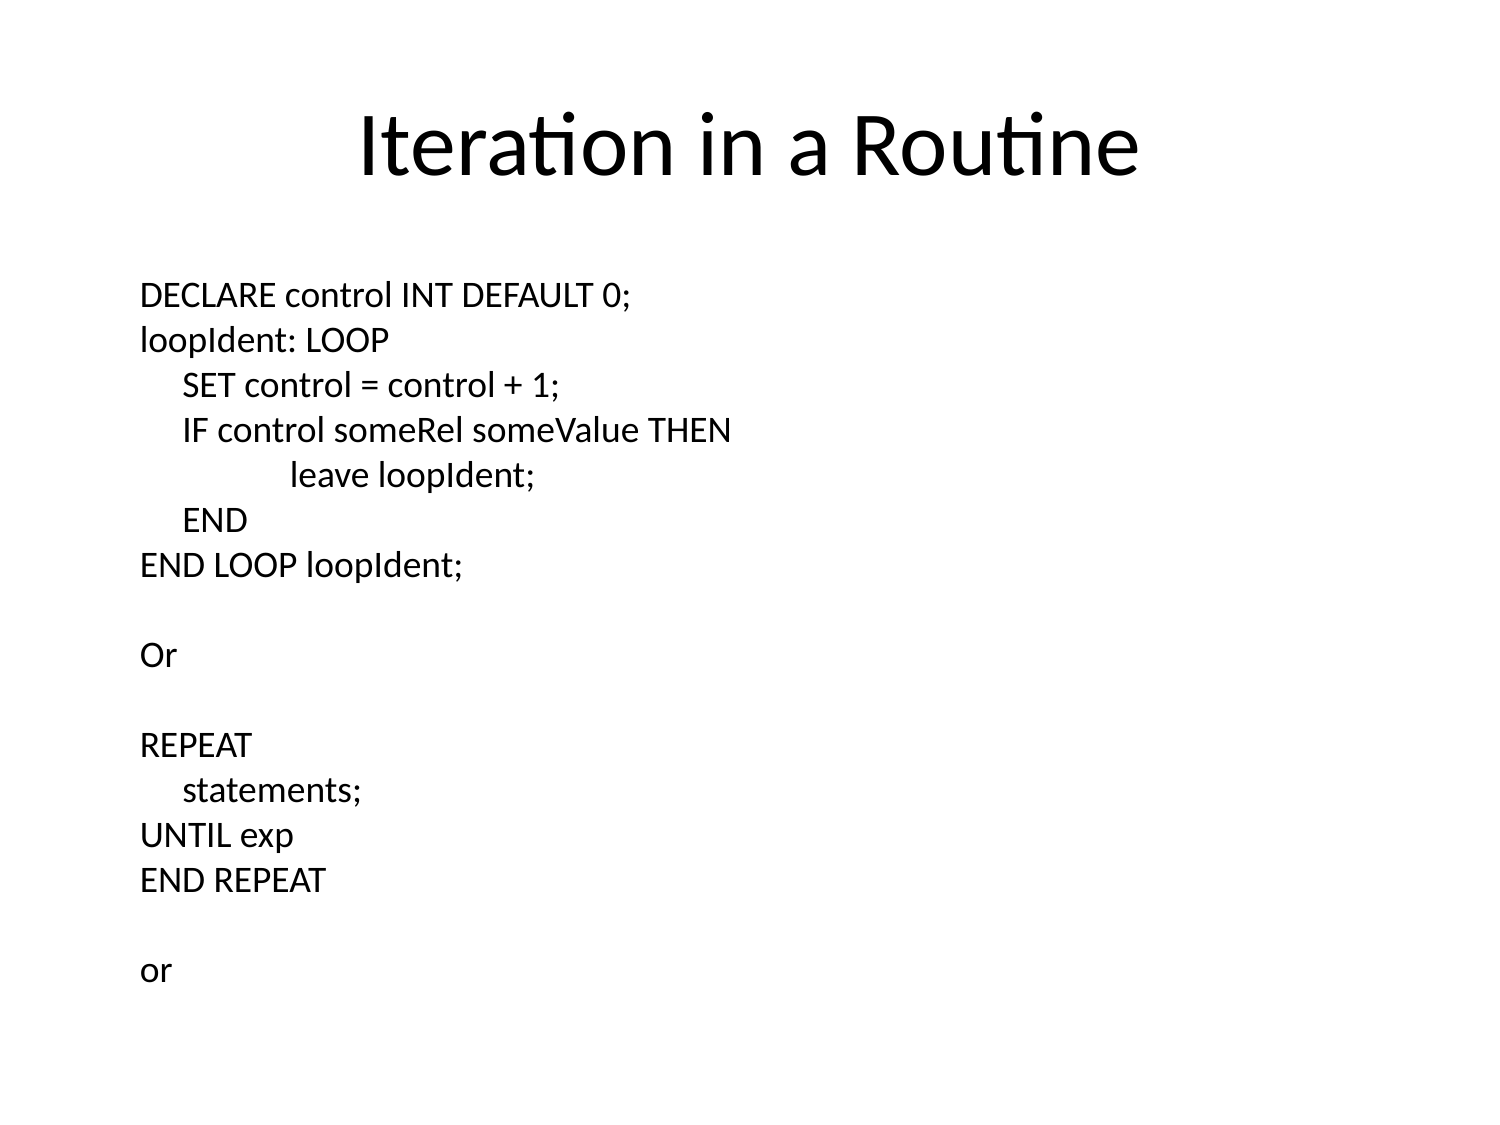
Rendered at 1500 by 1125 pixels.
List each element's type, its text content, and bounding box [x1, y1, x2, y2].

title Iteration in a Routine [75, 45, 1425, 233]
text_box DECLARE control INT DEFAULT 0; loopIdent: LOOP SET control = control + 1; IF control someRel someValue THEN leave loopIdent; END END LOOP loopIdent; Or REPEAT statements; UNTIL exp END REPEAT or [124, 262, 1388, 998]
